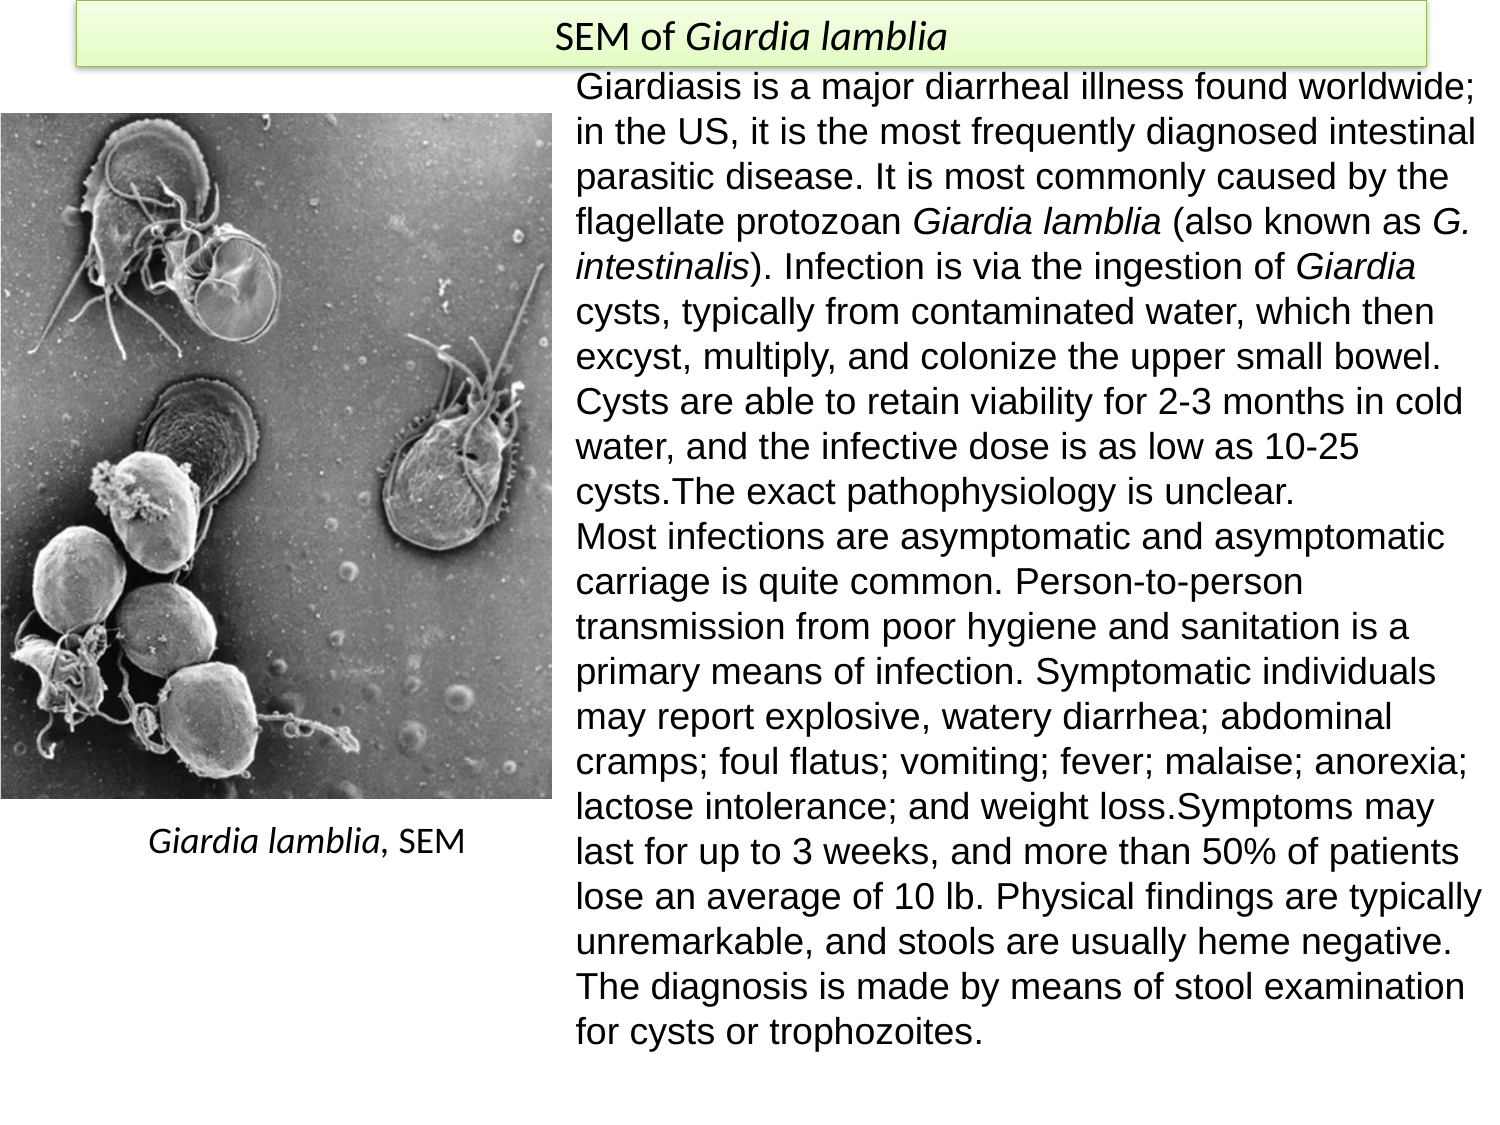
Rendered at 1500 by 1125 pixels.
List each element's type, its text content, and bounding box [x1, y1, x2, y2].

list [0, 179, 619, 733]
picture [1, 733, 552, 799]
text_box Giardiasis is a major diarrheal illness found worldwide; in the US, it is the most frequently diagnosed intestinal parasitic disease. It is most commonly caused by the flagellate protozoan Giardia lamblia (also known as G. intestinalis). Infection is via the ingestion of Giardia cysts, typically from contaminated water, which then excyst, multiply, and colonize the upper small bowel. Cysts are able to retain viability for 2-3 months in cold water, and the infective dose is as low as 10-25 cysts.The exact pathophysiology is unclear. Most infections are asymptomatic and asymptomatic carriage is quite common. Person-to-person transmission from poor hygiene and sanitation is a primary means of infection. Symptomatic individuals may report explosive, watery diarrhea; abdominal cramps; foul flatus; vomiting; fever; malaise; anorexia; lactose intolerance; and weight loss.Symptoms may last for up to 3 weeks, and more than 50% of patients lose an average of 10 lb. Physical findings are typically unremarkable, and stools are usually heme negative. The diagnosis is made by means of stool examination for cysts or trophozoites. [560, 54, 1500, 1060]
text_box Giardia lamblia, SEM [133, 808, 482, 869]
picture [1, 113, 552, 179]
title SEM of Giardia lamblia [76, 0, 1427, 67]
